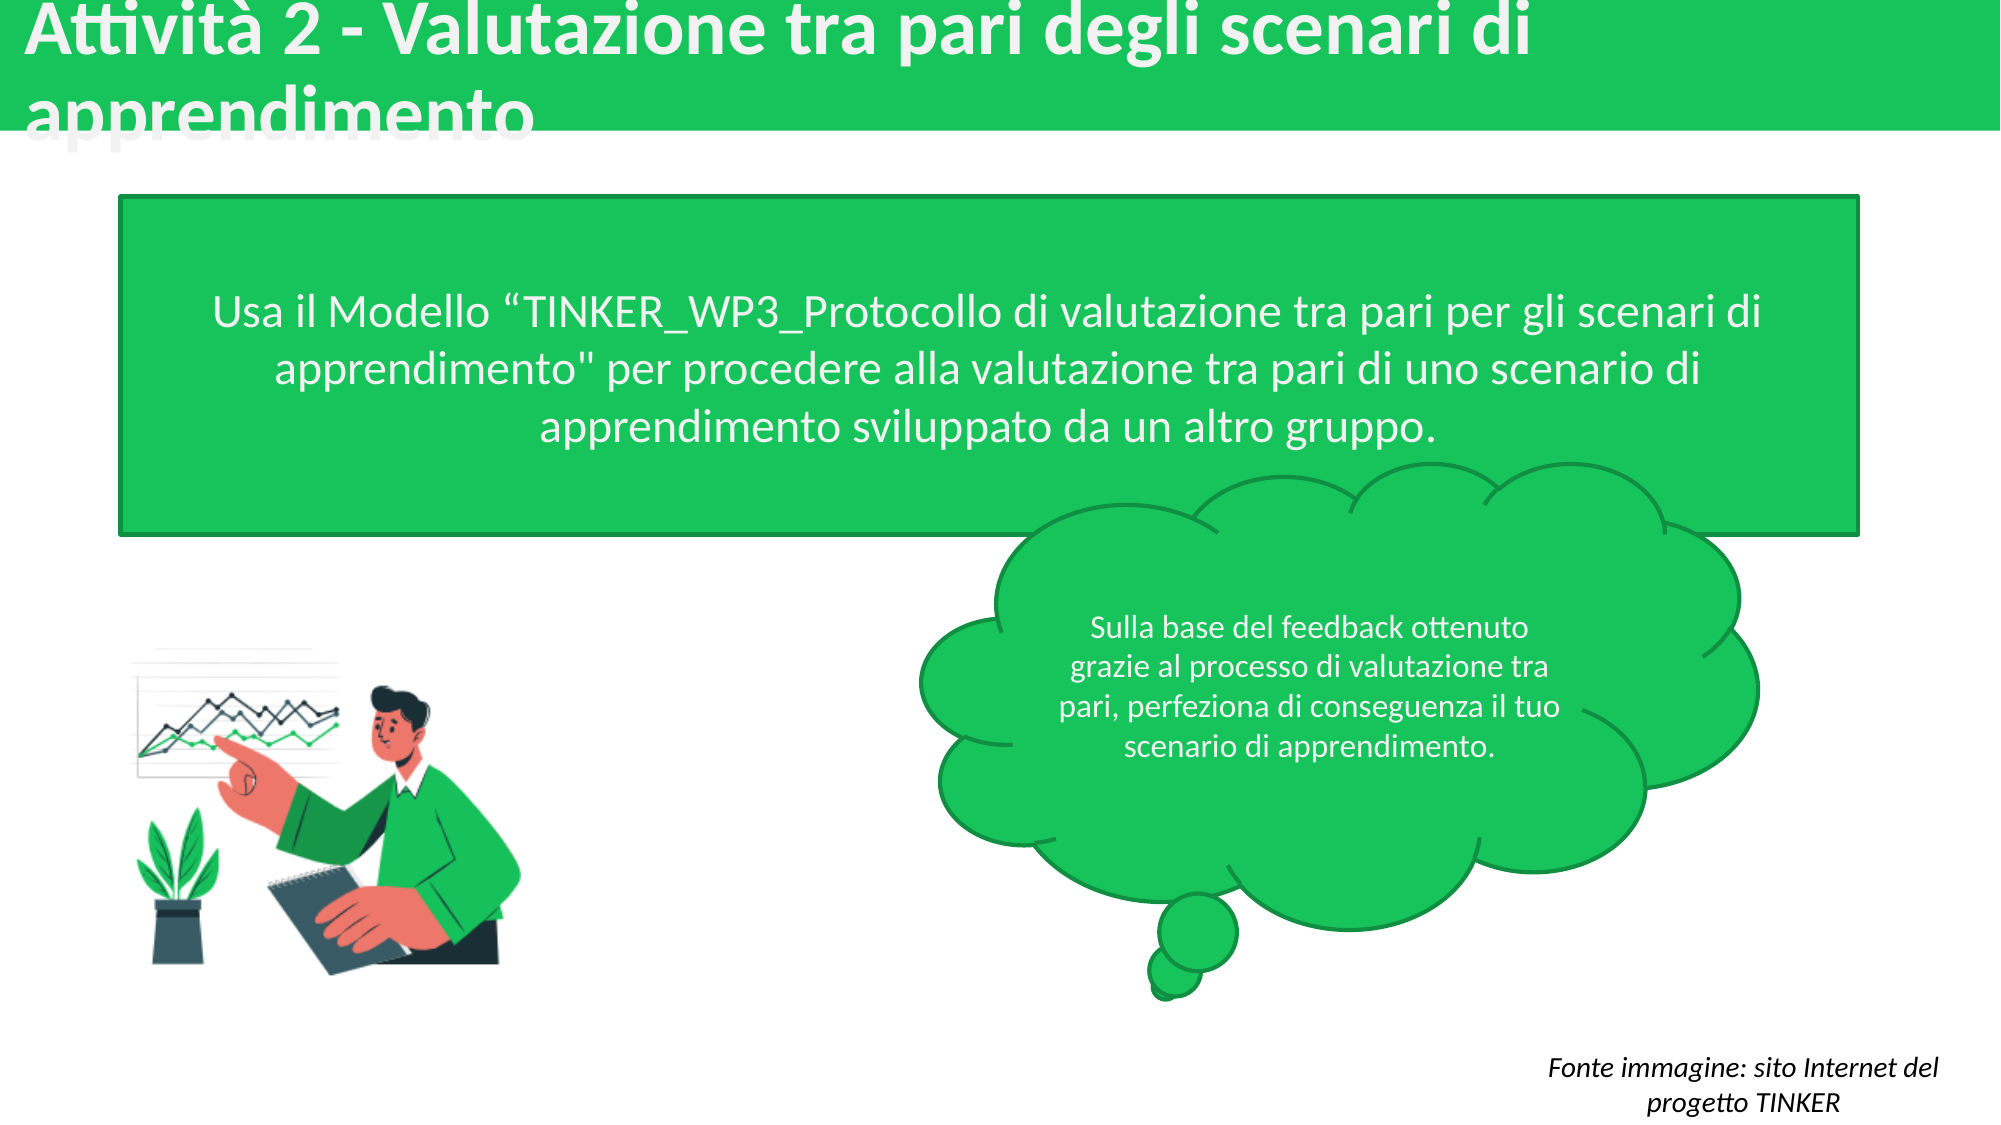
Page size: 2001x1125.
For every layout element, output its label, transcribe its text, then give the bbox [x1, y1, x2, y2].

text_box Usa il Modello “TINKER_WP3_Protocollo di valutazione tra pari per gli scenari di apprendimento" per procedere alla valutazione tra pari di uno scenario di apprendimento sviluppato da un altro gruppo. [120, 196, 1858, 535]
text_box Fonte immagine: sito Internet del progetto TINKER [1487, 1033, 2000, 1091]
picture [120, 625, 526, 1010]
text_box Sulla base del feedback ottenuto grazie al processo di valutazione tra pari, perfeziona di conseguenza il tuo scenario di apprendimento. [921, 463, 1759, 1000]
title Attività 2 - Valutazione tra pari degli scenari di apprendimento [16, 13, 1976, 131]
